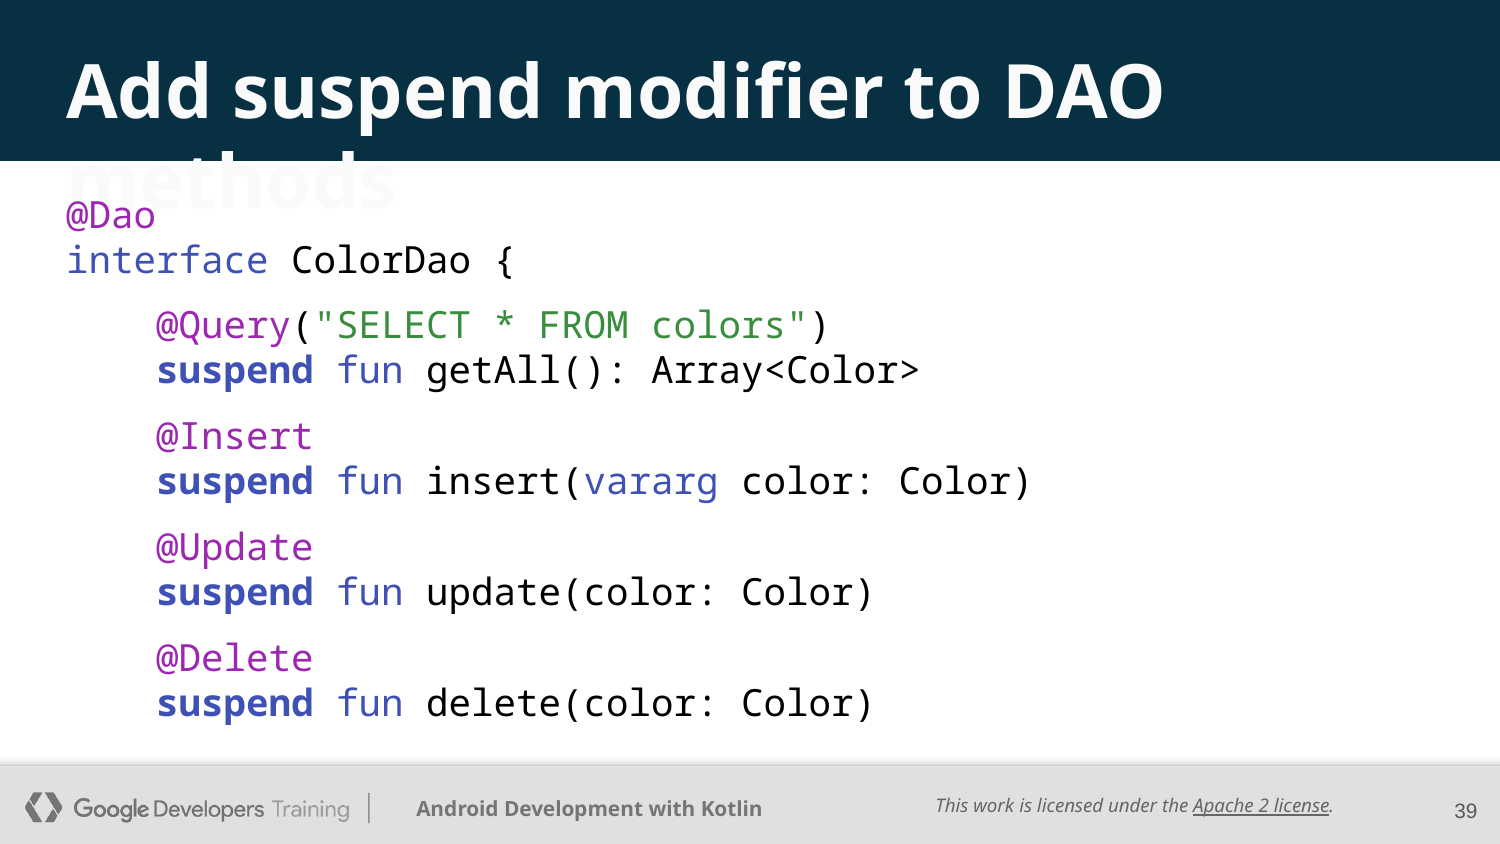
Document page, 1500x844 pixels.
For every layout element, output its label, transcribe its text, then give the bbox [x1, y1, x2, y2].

title Add suspend modifier to DAO methods [51, 28, 1449, 122]
picture [0, 161, 1500, 844]
list @Dao interface ColorDao { @Query("SELECT * FROM colors") suspend fun getAll(): Array<Color> @Insert suspend fun insert(vararg color: Color) @Update suspend fun update(color: Color) @Delete suspend fun delete(color: Color) [51, 176, 1449, 713]
slide_number ‹#› [1402, 777, 1493, 842]
